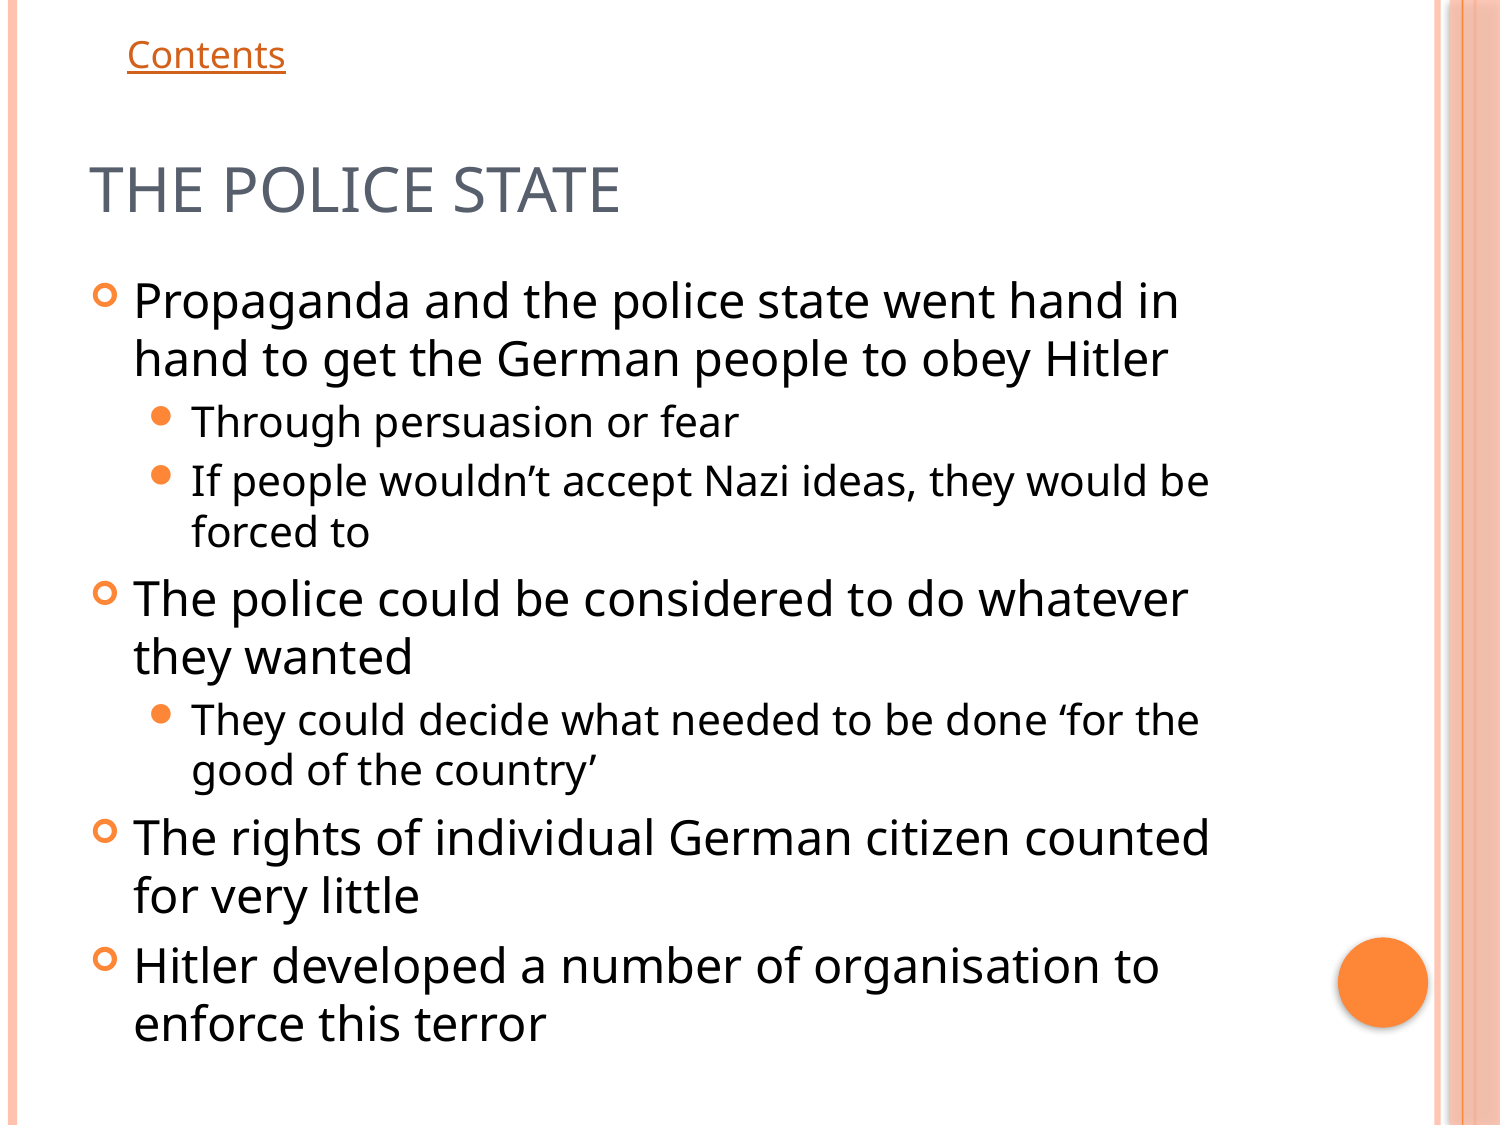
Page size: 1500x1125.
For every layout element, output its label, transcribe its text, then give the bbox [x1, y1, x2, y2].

list Propaganda and the police state went hand in hand to get the German people to obey Hitler Through persuasion or fear If people wouldn’t accept Nazi ideas, they would be forced to The police could be considered to do whatever they wanted They could decide what needed to be done ‘for the good of the country’ The rights of individual German citizen counted for very little Hitler developed a number of organisation to enforce this terror [74, 262, 1301, 1063]
title The Police State [75, 45, 1300, 233]
